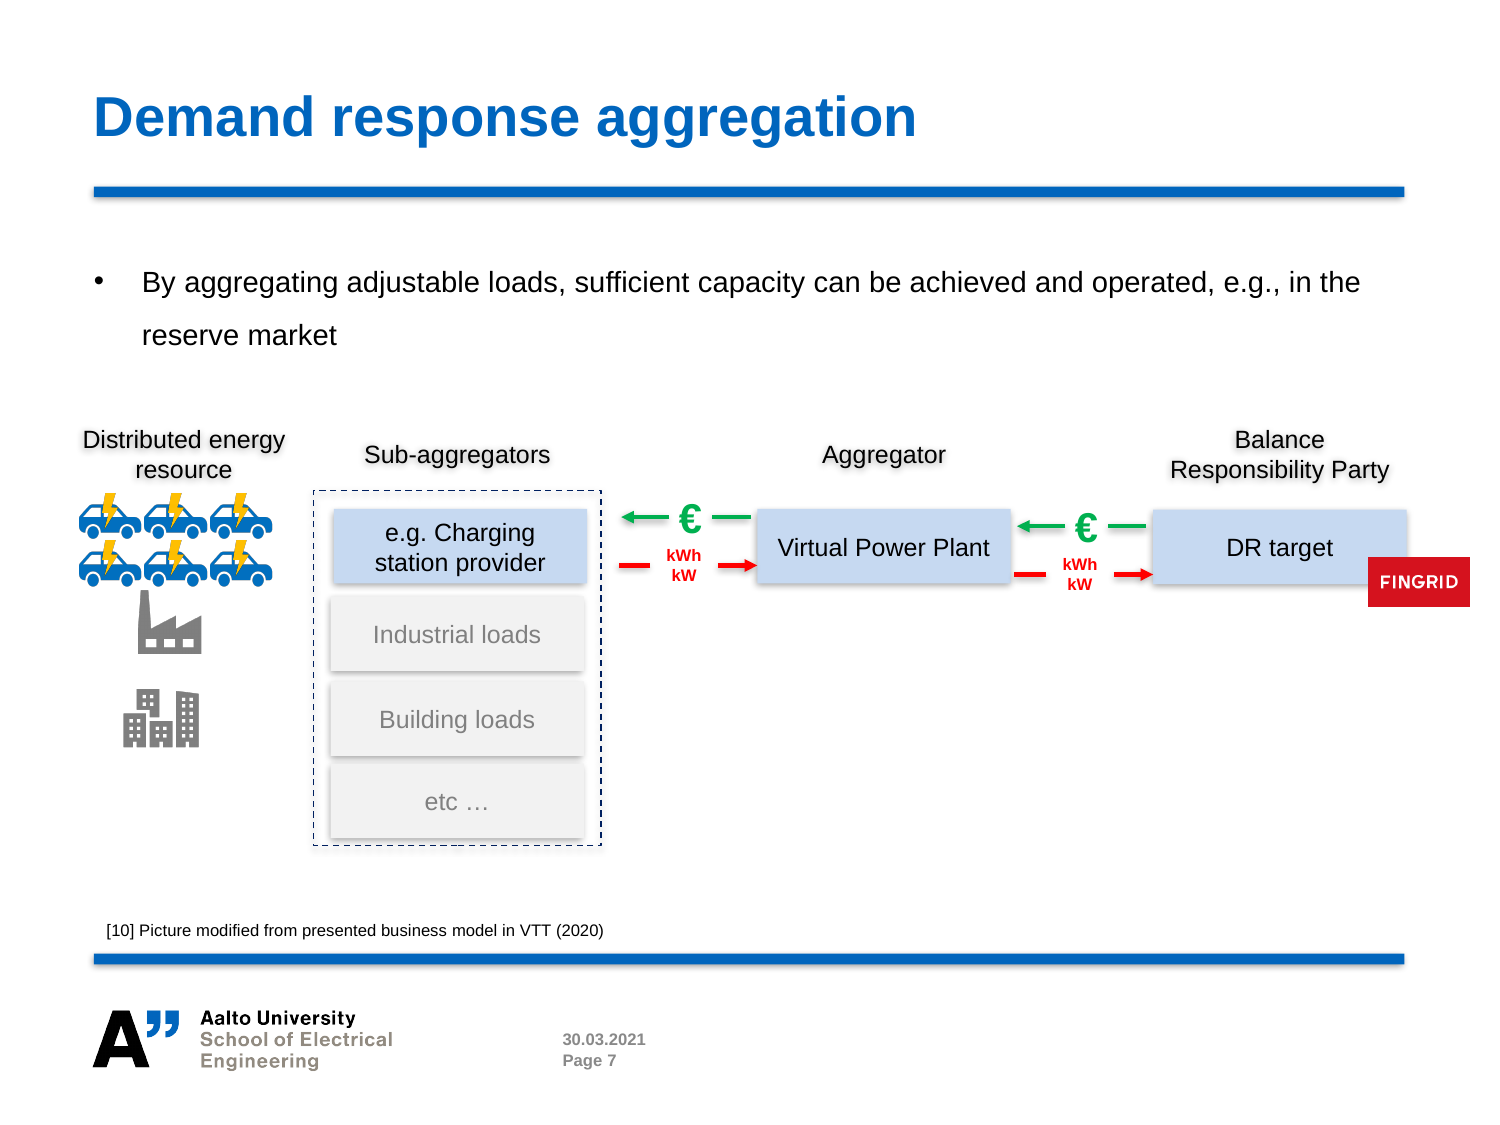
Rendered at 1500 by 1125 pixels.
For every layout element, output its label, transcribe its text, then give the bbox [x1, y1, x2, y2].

title Demand response aggregation [93, 80, 1369, 228]
list By aggregating adjustable loads, sufficient capacity can be achieved and operated, e.g., in the reserve market [93, 245, 1434, 362]
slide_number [562, 1029, 816, 1050]
picture [35, 953, 449, 1125]
text_box [10] Picture modified from presented business model in VTT (2020) [91, 912, 1485, 948]
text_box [57, 415, 1471, 847]
slide_number Page 7 [562, 1050, 816, 1071]
